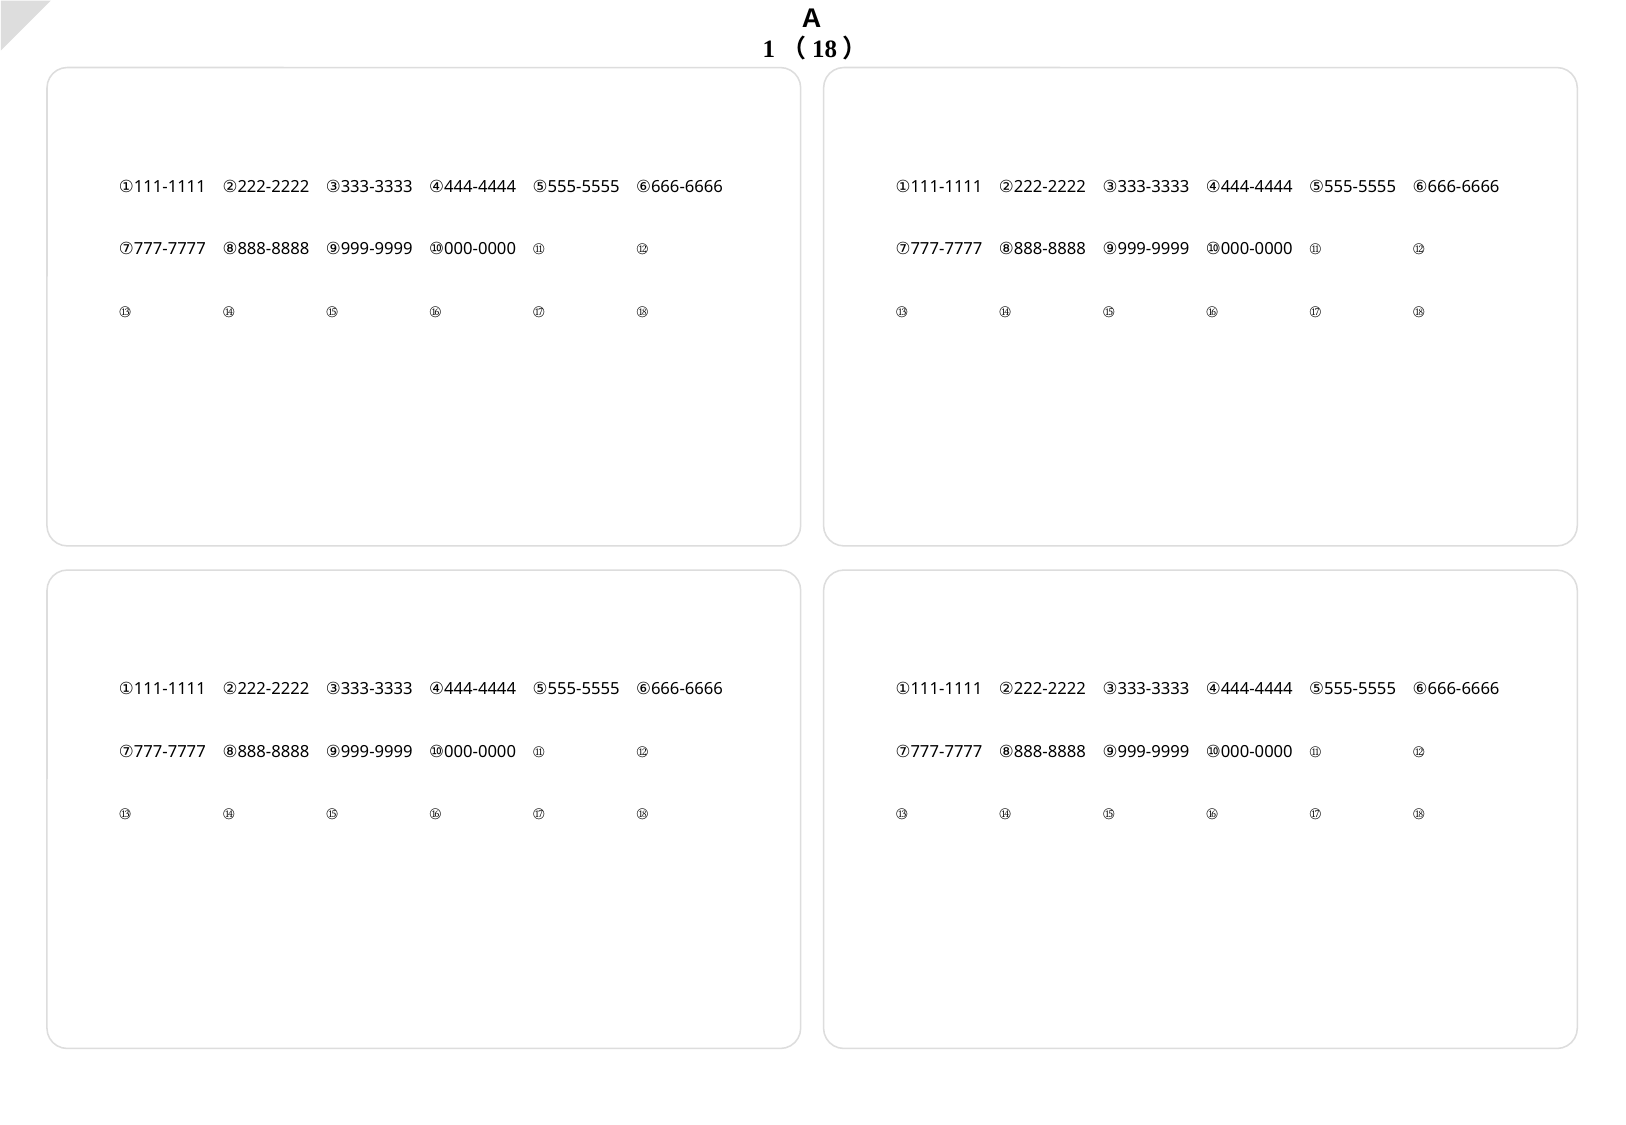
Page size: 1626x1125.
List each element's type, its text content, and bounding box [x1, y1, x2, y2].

text_box Ａ1（18） [738, 2, 893, 70]
text_box [823, 570, 1578, 1049]
text_box [46, 570, 801, 1049]
text_box [1, 1, 49, 49]
text_box [823, 67, 1578, 546]
text_box [46, 67, 801, 546]
